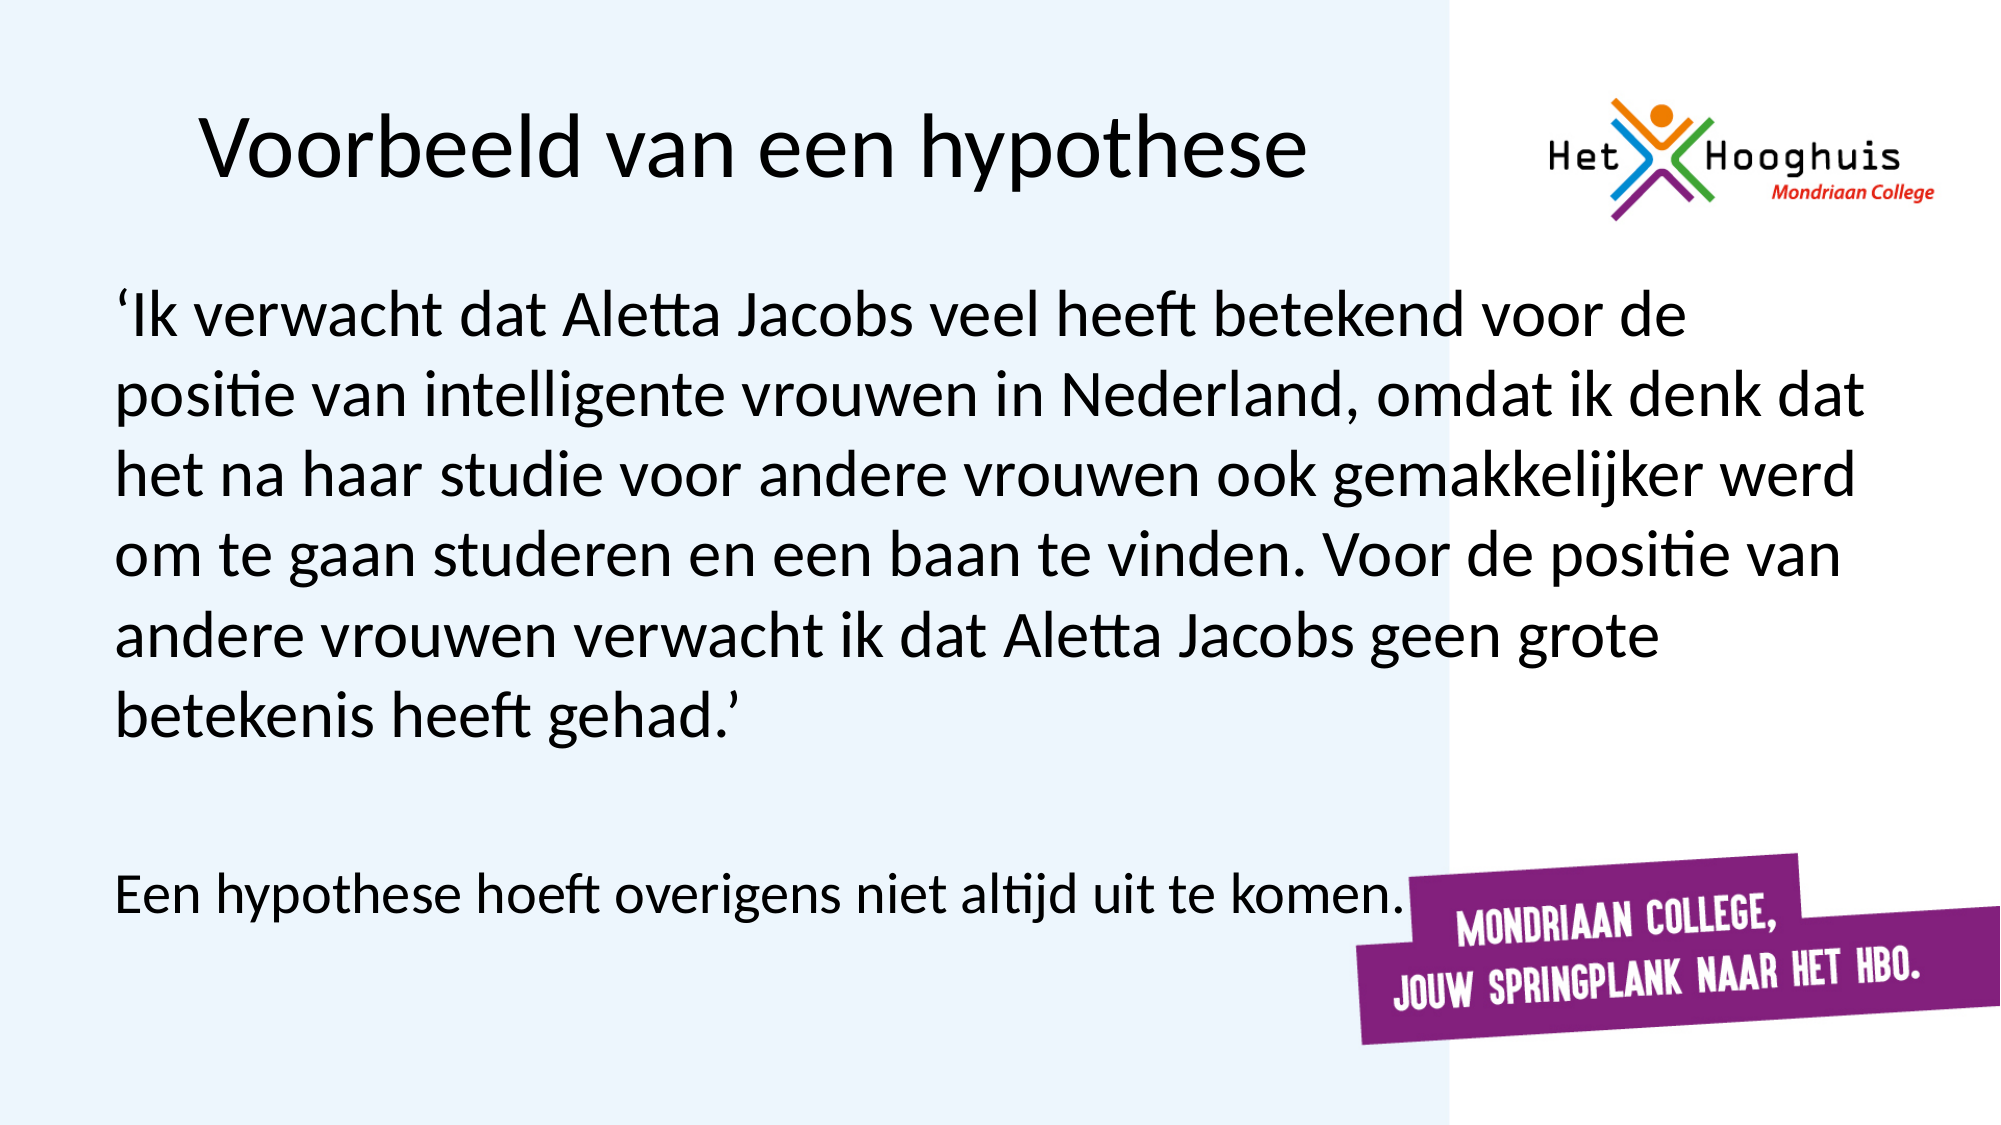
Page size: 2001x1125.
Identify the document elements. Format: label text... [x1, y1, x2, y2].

list ‘Ik verwacht dat Aletta Jacobs veel heeft betekend voor de positie van intelligente vrouwen in Nederland, omdat ik denk dat het na haar studie voor andere vrouwen ook gemakkelijker werd om te gaan studeren en een baan te vinden. Voor de positie van andere vrouwen verwacht ik dat Aletta Jacobs geen grote betekenis heeft gehad.’ Een hypothese hoeft overigens niet altijd uit te komen. [99, 262, 1900, 1005]
title Voorbeeld van een hypothese [0, 47, 1655, 235]
picture [0, 0, 2000, 1125]
